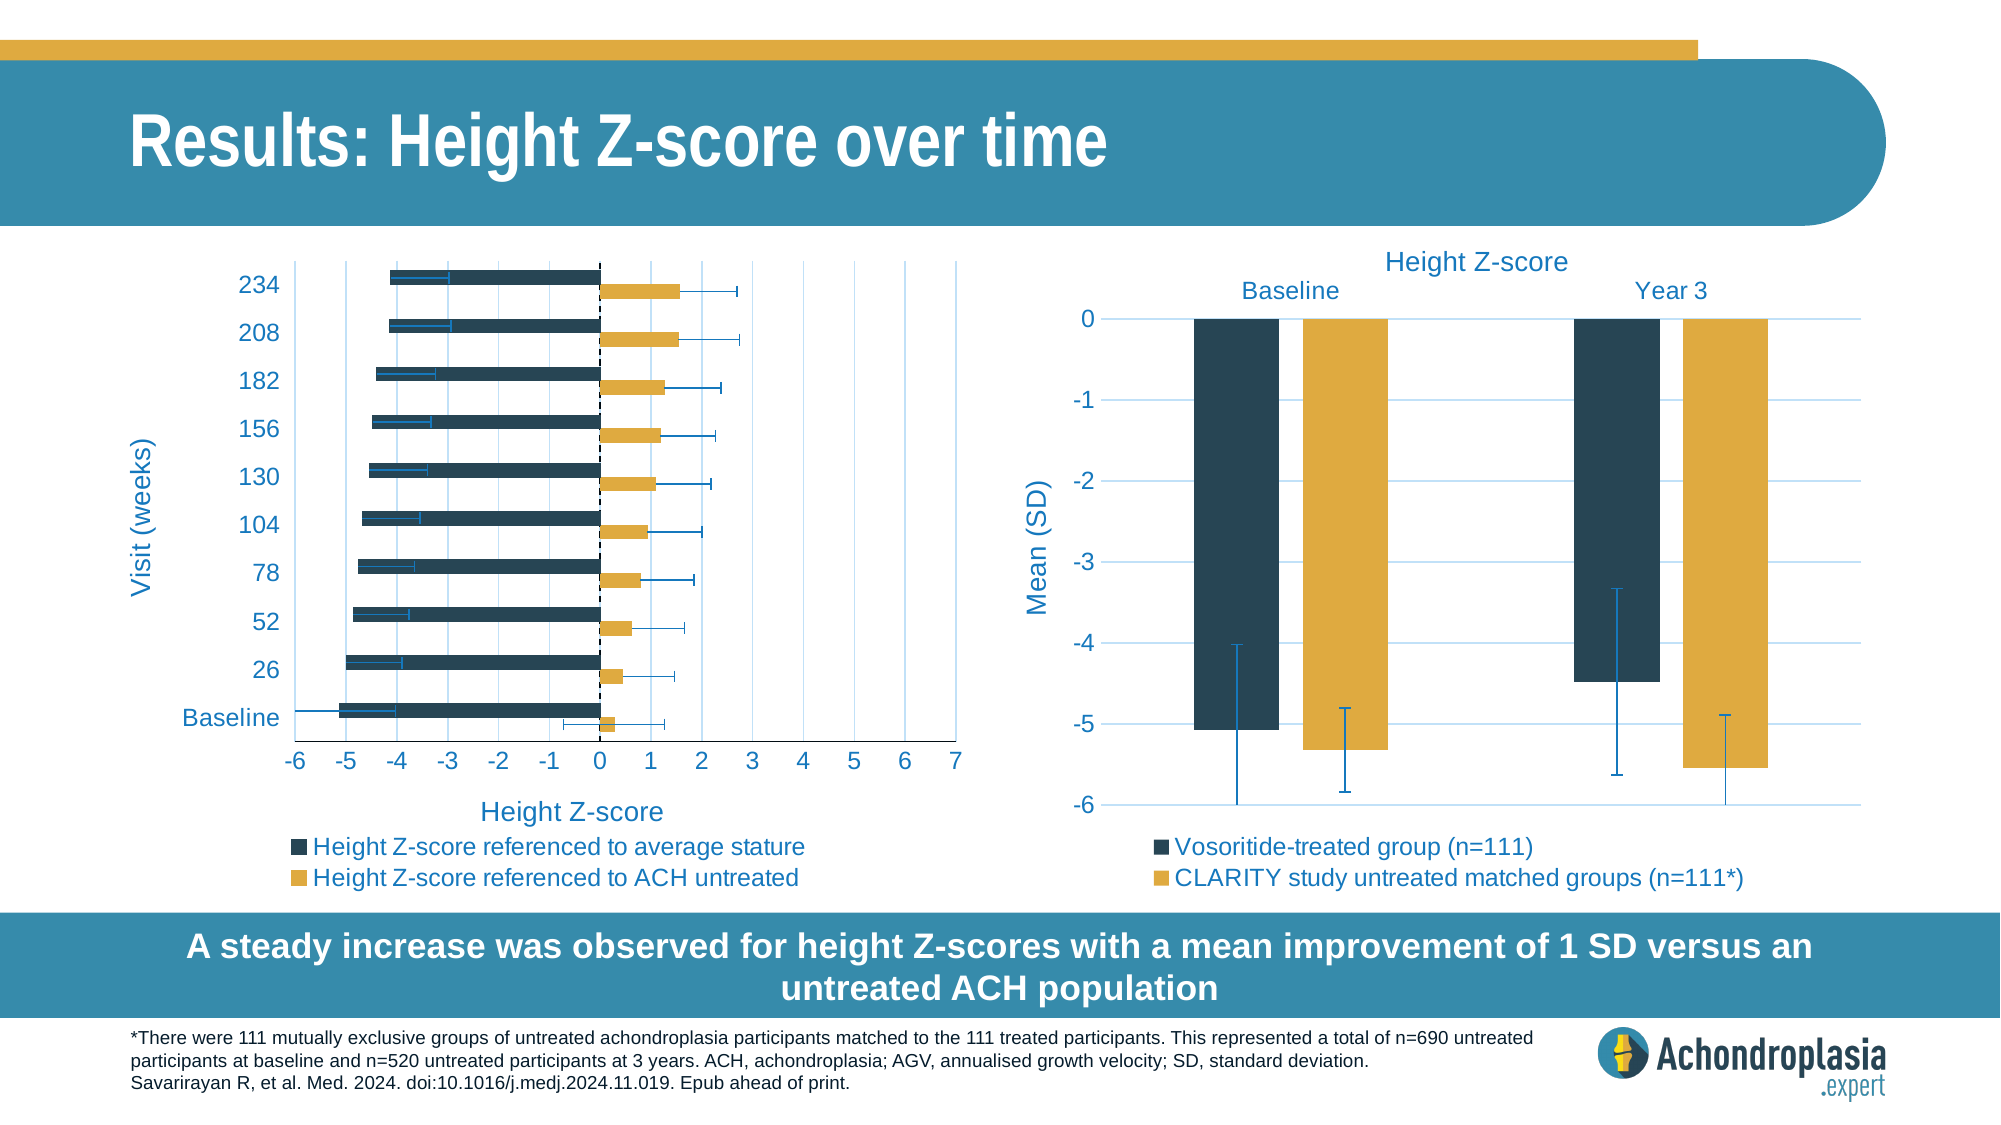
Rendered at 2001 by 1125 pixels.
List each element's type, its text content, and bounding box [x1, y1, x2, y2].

chart [1012, 237, 1885, 907]
footer *There were 111 mutually exclusive groups of untreated achondroplasia participants matched to the 111 treated participants. This represented a total of n=690 untreated participants at baseline and n=520 untreated participants at 3 years. ACH, achondroplasia; AGV, annualised growth velocity; SD, standard deviation. Savarirayan R, et al. Med. 2024. doi:10.1016/j.medj.2024.11.019. Epub ahead of print. [115, 1005, 1598, 1102]
chart [113, 237, 986, 907]
list A steady increase was observed for height Z-scores with a mean improvement of 1 SD versus an untreated ACH population [0, 912, 2000, 1018]
title Results: Height Z-score over time [114, 59, 1886, 225]
picture [1598, 1027, 1886, 1102]
